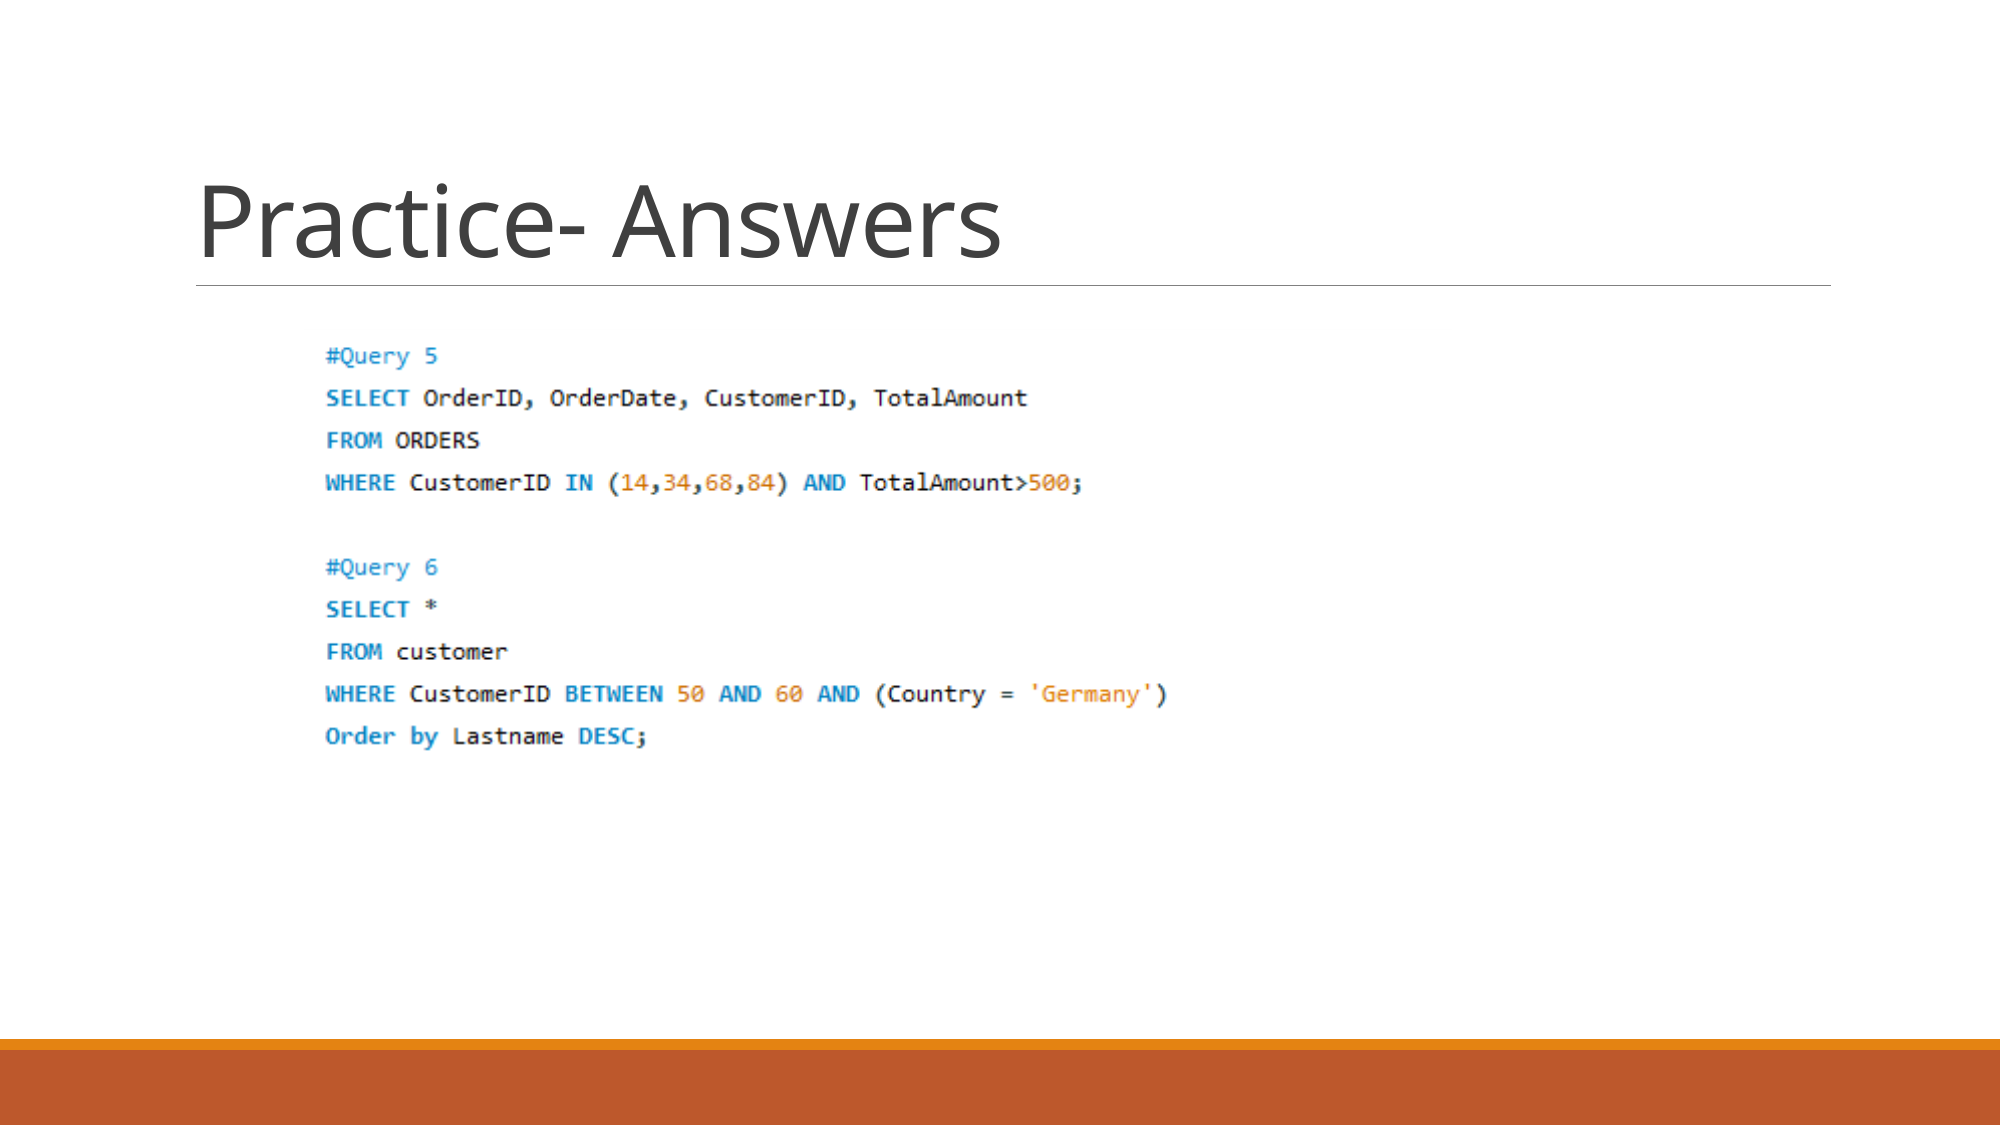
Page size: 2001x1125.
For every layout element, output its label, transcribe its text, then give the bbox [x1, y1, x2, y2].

title Practice- Answers [180, 47, 1830, 285]
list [303, 328, 1453, 827]
